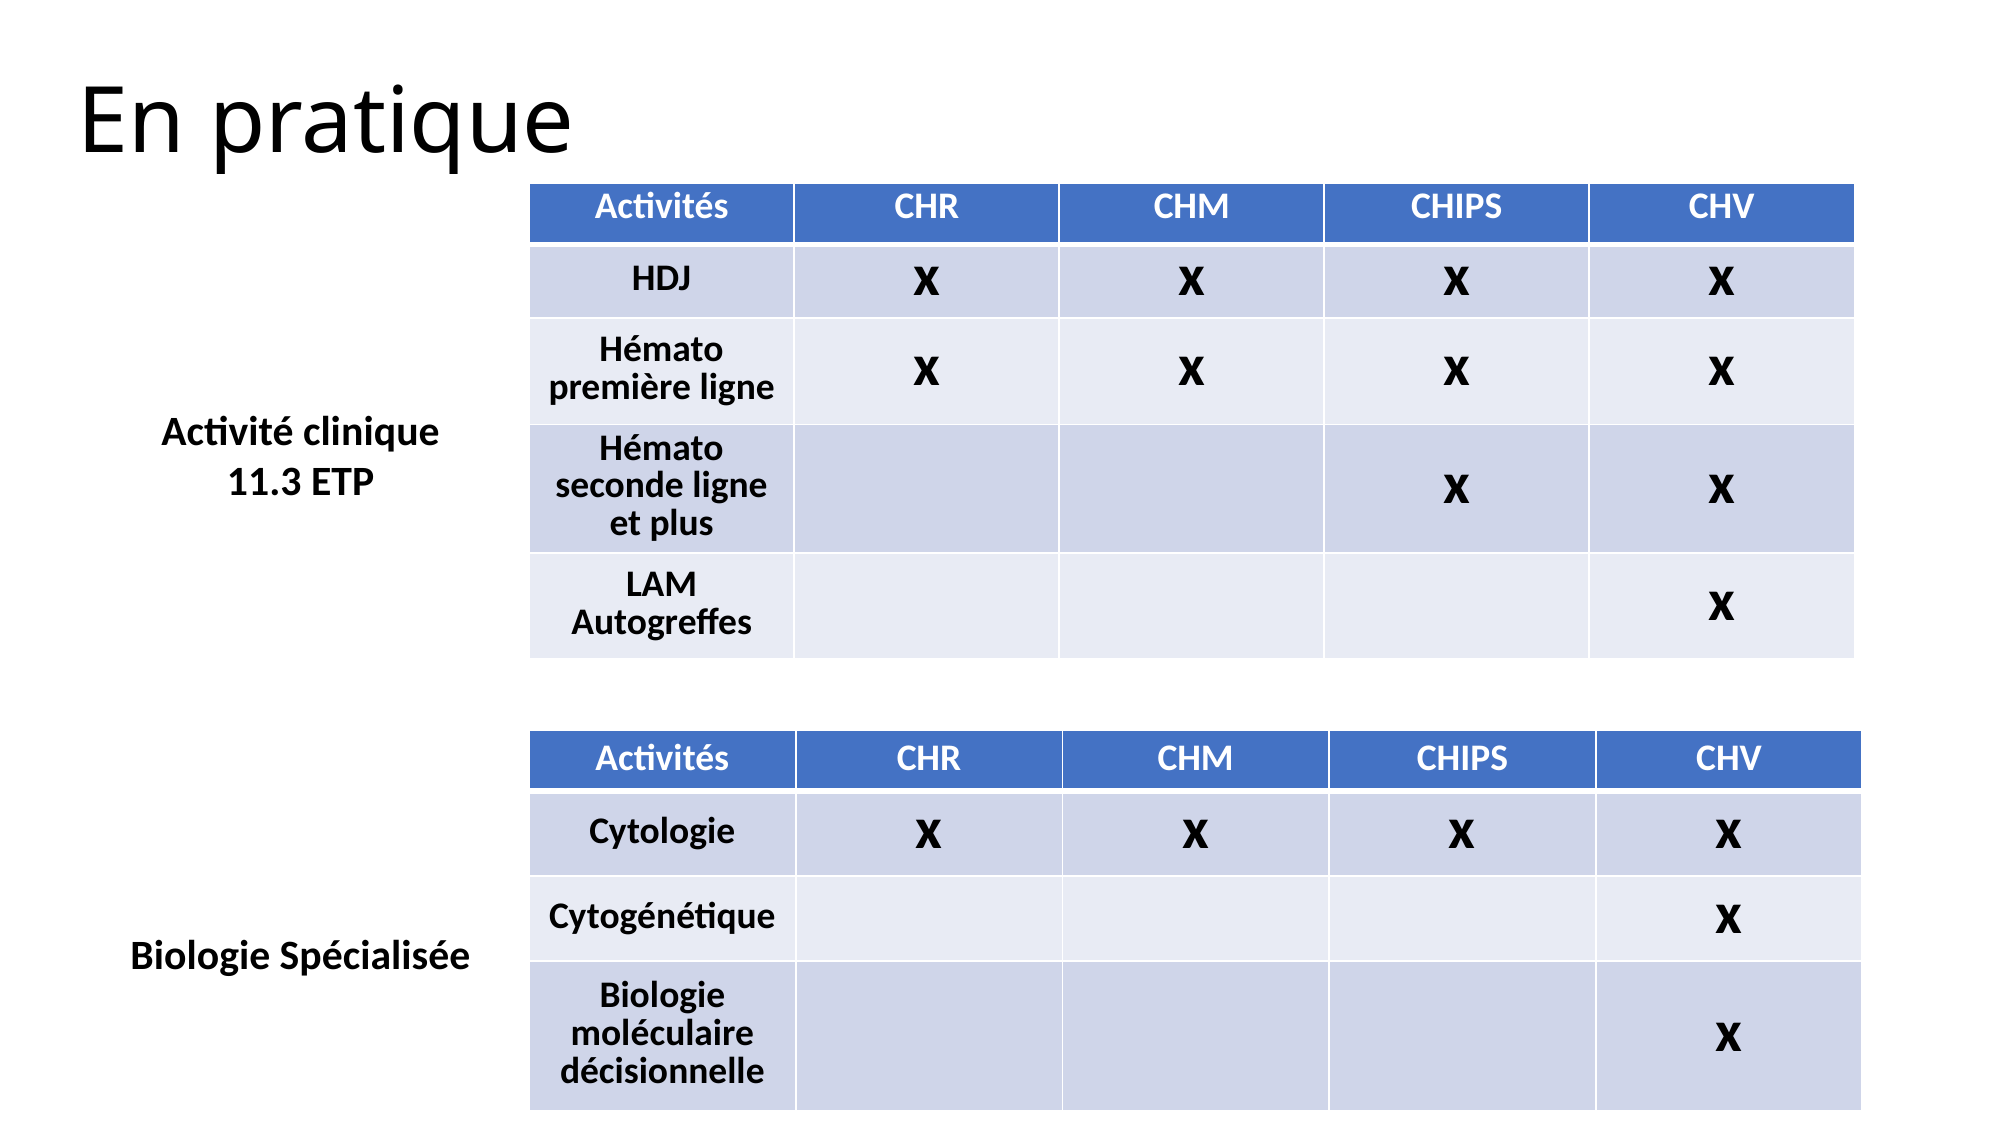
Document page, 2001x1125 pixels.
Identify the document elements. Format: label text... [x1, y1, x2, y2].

table_cell x [1590, 554, 1854, 658]
table_cell [795, 425, 1058, 552]
table_cell [1330, 962, 1595, 1110]
table_cell x [1325, 425, 1588, 552]
table_cell x [1060, 319, 1323, 424]
table_cell x [1597, 794, 1861, 875]
table_header CHR [795, 184, 1058, 242]
table_header Activités [530, 731, 795, 788]
table_cell x [1597, 962, 1861, 1110]
table_cell [797, 962, 1062, 1110]
table_cell Cytogénétique [530, 877, 795, 960]
table_cell x [1597, 877, 1861, 960]
table_cell [1325, 554, 1588, 658]
table_header CHM [1063, 731, 1328, 788]
table_header CHIPS [1330, 731, 1595, 788]
table_cell [1060, 554, 1323, 658]
table_cell [1060, 425, 1323, 552]
table_cell x [795, 319, 1058, 424]
table_cell x [1063, 794, 1328, 875]
table_cell x [795, 247, 1058, 317]
table_cell [1063, 877, 1328, 960]
table_cell Hémato première ligne [530, 319, 793, 424]
table_cell HDJ [530, 247, 793, 317]
table_cell x [1325, 247, 1588, 317]
table_cell x [1330, 794, 1595, 875]
table_cell x [1590, 425, 1854, 552]
table_header CHM [1060, 184, 1323, 242]
table_cell x [1590, 319, 1854, 424]
table_cell [795, 554, 1058, 658]
table_cell x [797, 794, 1062, 875]
table_cell [1063, 962, 1328, 1110]
table_cell Hémato seconde ligne et plus [530, 425, 793, 552]
table_cell [797, 877, 1062, 960]
table_header CHR [797, 731, 1062, 788]
table_cell x [1060, 247, 1323, 317]
table_cell x [1590, 247, 1854, 317]
table_header CHIPS [1325, 184, 1588, 242]
table_header CHV [1590, 184, 1854, 242]
table_cell Biologie moléculaire décisionnelle [530, 962, 795, 1110]
table_cell Cytologie [530, 794, 795, 875]
table_header Activités [530, 184, 793, 242]
text_box Activité clinique 11.3 ETP [146, 396, 455, 512]
title En pratique [63, 13, 1788, 232]
table_cell [1330, 877, 1595, 960]
table_cell LAM Autogreffes [530, 554, 793, 658]
table_header CHV [1597, 731, 1861, 788]
table_cell x [1325, 319, 1588, 424]
text_box Biologie Spécialisée [115, 920, 486, 986]
